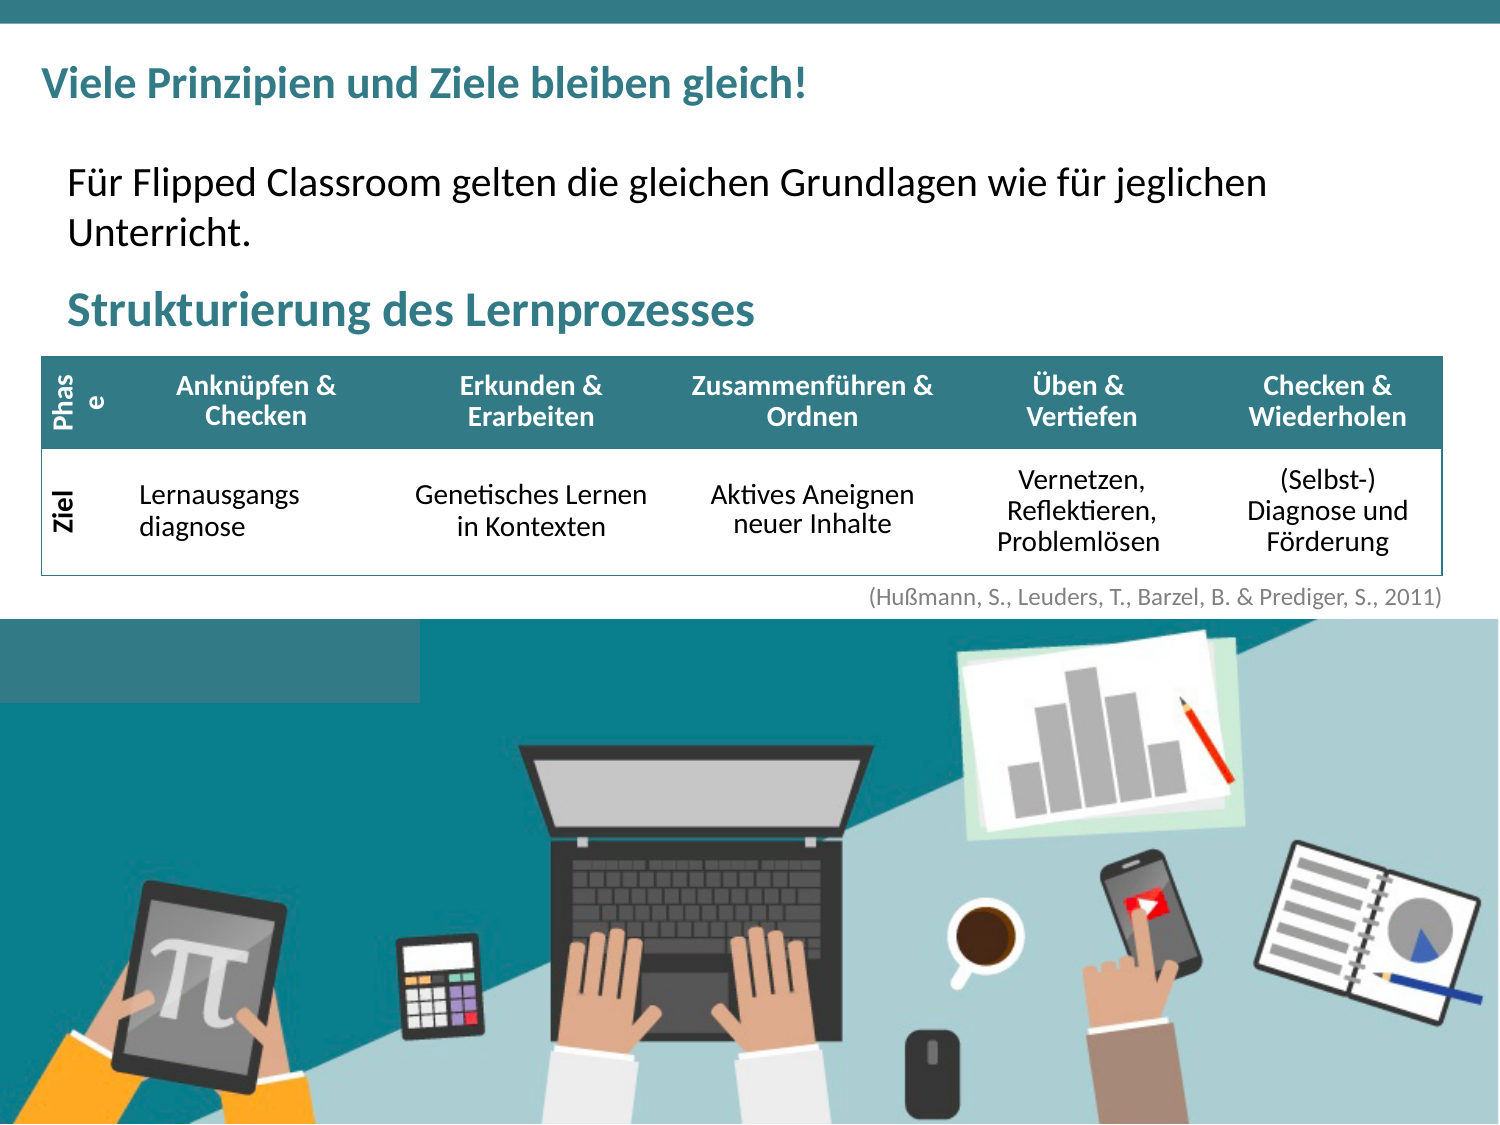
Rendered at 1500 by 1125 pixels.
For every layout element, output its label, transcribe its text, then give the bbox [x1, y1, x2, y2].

table_cell Ziel [42, 449, 125, 575]
table_header Erkunden & Erarbeiten [388, 358, 675, 448]
table_cell Vernetzen, Reflektieren, Problemlösen [950, 449, 1214, 575]
table_cell Lernausgangs­diagnose [125, 449, 388, 575]
table_header Üben & Vertiefen [950, 358, 1214, 448]
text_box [0, 619, 1500, 1124]
table_header Anknüpfen & Checken [125, 358, 388, 448]
table_header Checken & Wiederholen [1214, 358, 1441, 448]
text_box Für Flipped Classroom gelten die gleichen Grundlagen wie für jeglichen Unterricht. [52, 146, 1477, 262]
table_cell (Selbst-) Diagnose und Förderung [1214, 449, 1441, 575]
text_box Strukturierung des Lernprozesses [52, 263, 1112, 349]
table_cell Aktives Aneignen neuer Inhalte [675, 449, 950, 575]
title Viele Prinzipien und Ziele bleiben gleich! [41, 53, 1459, 119]
table_header Zusammenführen & Ordnen [675, 358, 950, 448]
text_box (Hußmann, S., Leuders, T., Barzel, B. & Prediger, S., 2011) [560, 572, 1459, 618]
table_header Phase [42, 358, 125, 448]
table_cell Genetisches Lernen in Kontexten [388, 449, 675, 575]
